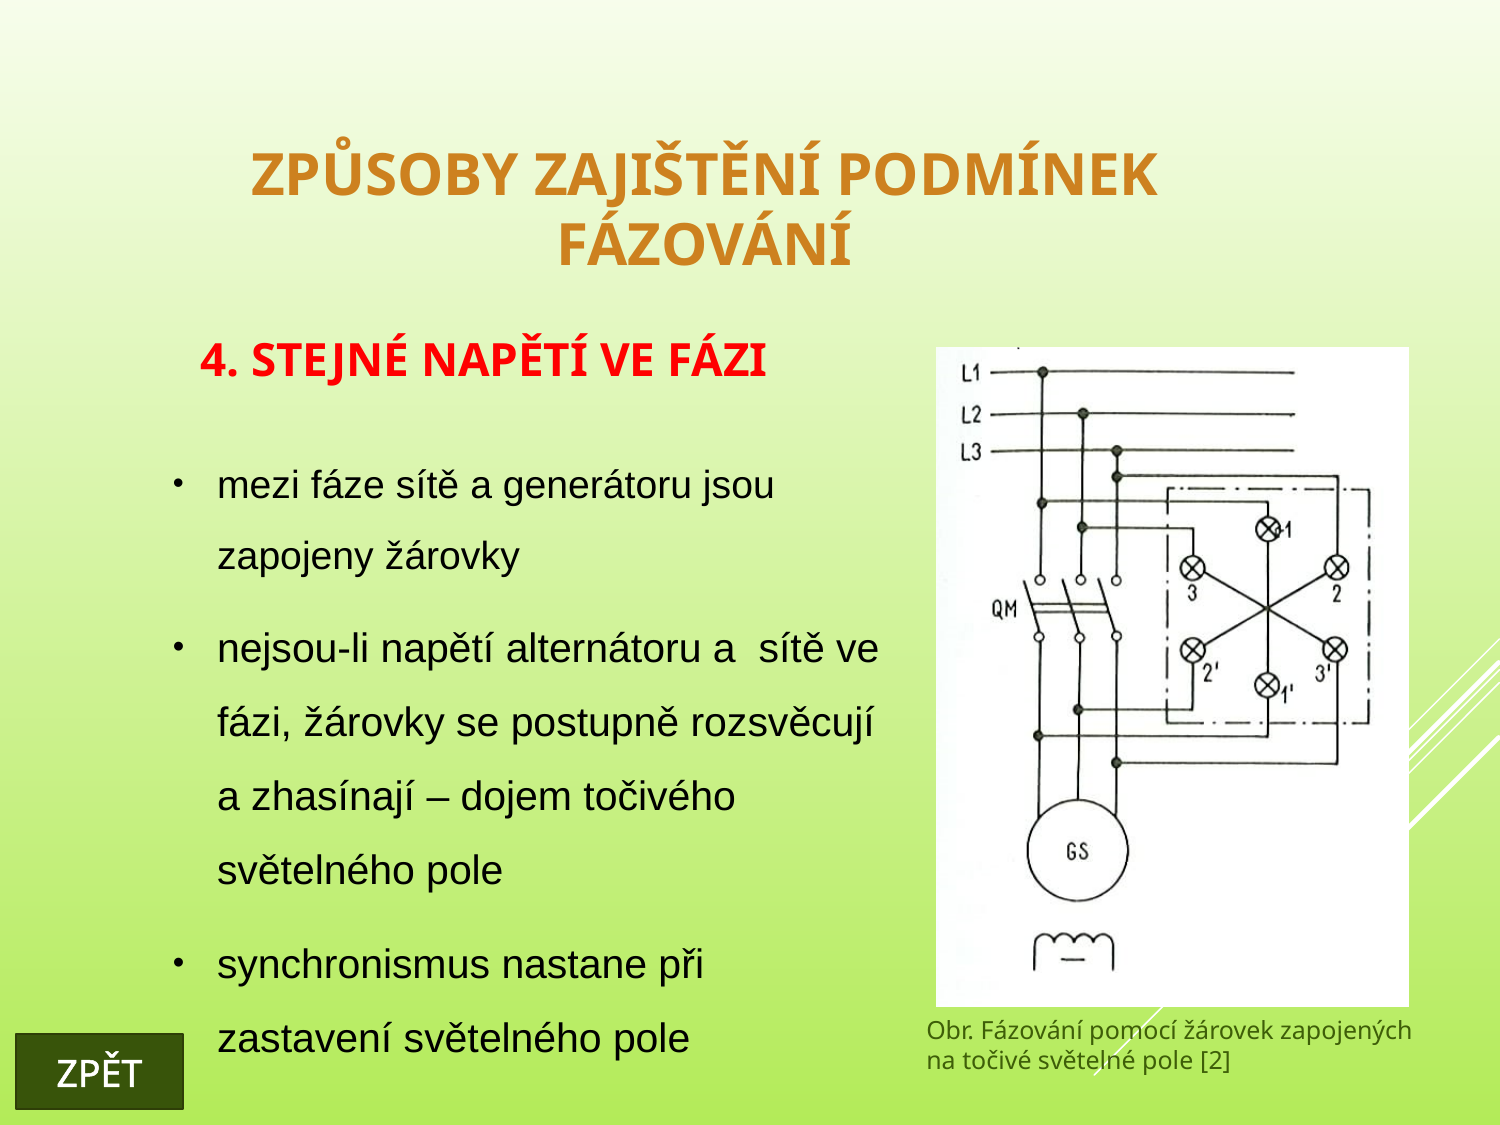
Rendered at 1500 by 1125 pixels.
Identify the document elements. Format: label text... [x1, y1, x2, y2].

text_box Obr. Fázování pomocí žárovek zapojených na točivé světelné pole [2] [911, 1006, 1434, 1111]
picture [936, 347, 1409, 1008]
text_box ZPĚT [15, 1033, 184, 1110]
title Způsoby zajištění podmínek fázování [87, 87, 1323, 328]
list 4. Stejné Napětí ve fázi [184, 296, 893, 394]
list mezi fáze sítě a generátoru jsou zapojeny žárovky nejsou-li napětí alternátoru a sítě ve fázi, žárovky se postupně rozsvěcují a zhasínají – dojem točivého světelného pole synchronismus nastane při zastavení světelného pole [87, 428, 897, 1072]
